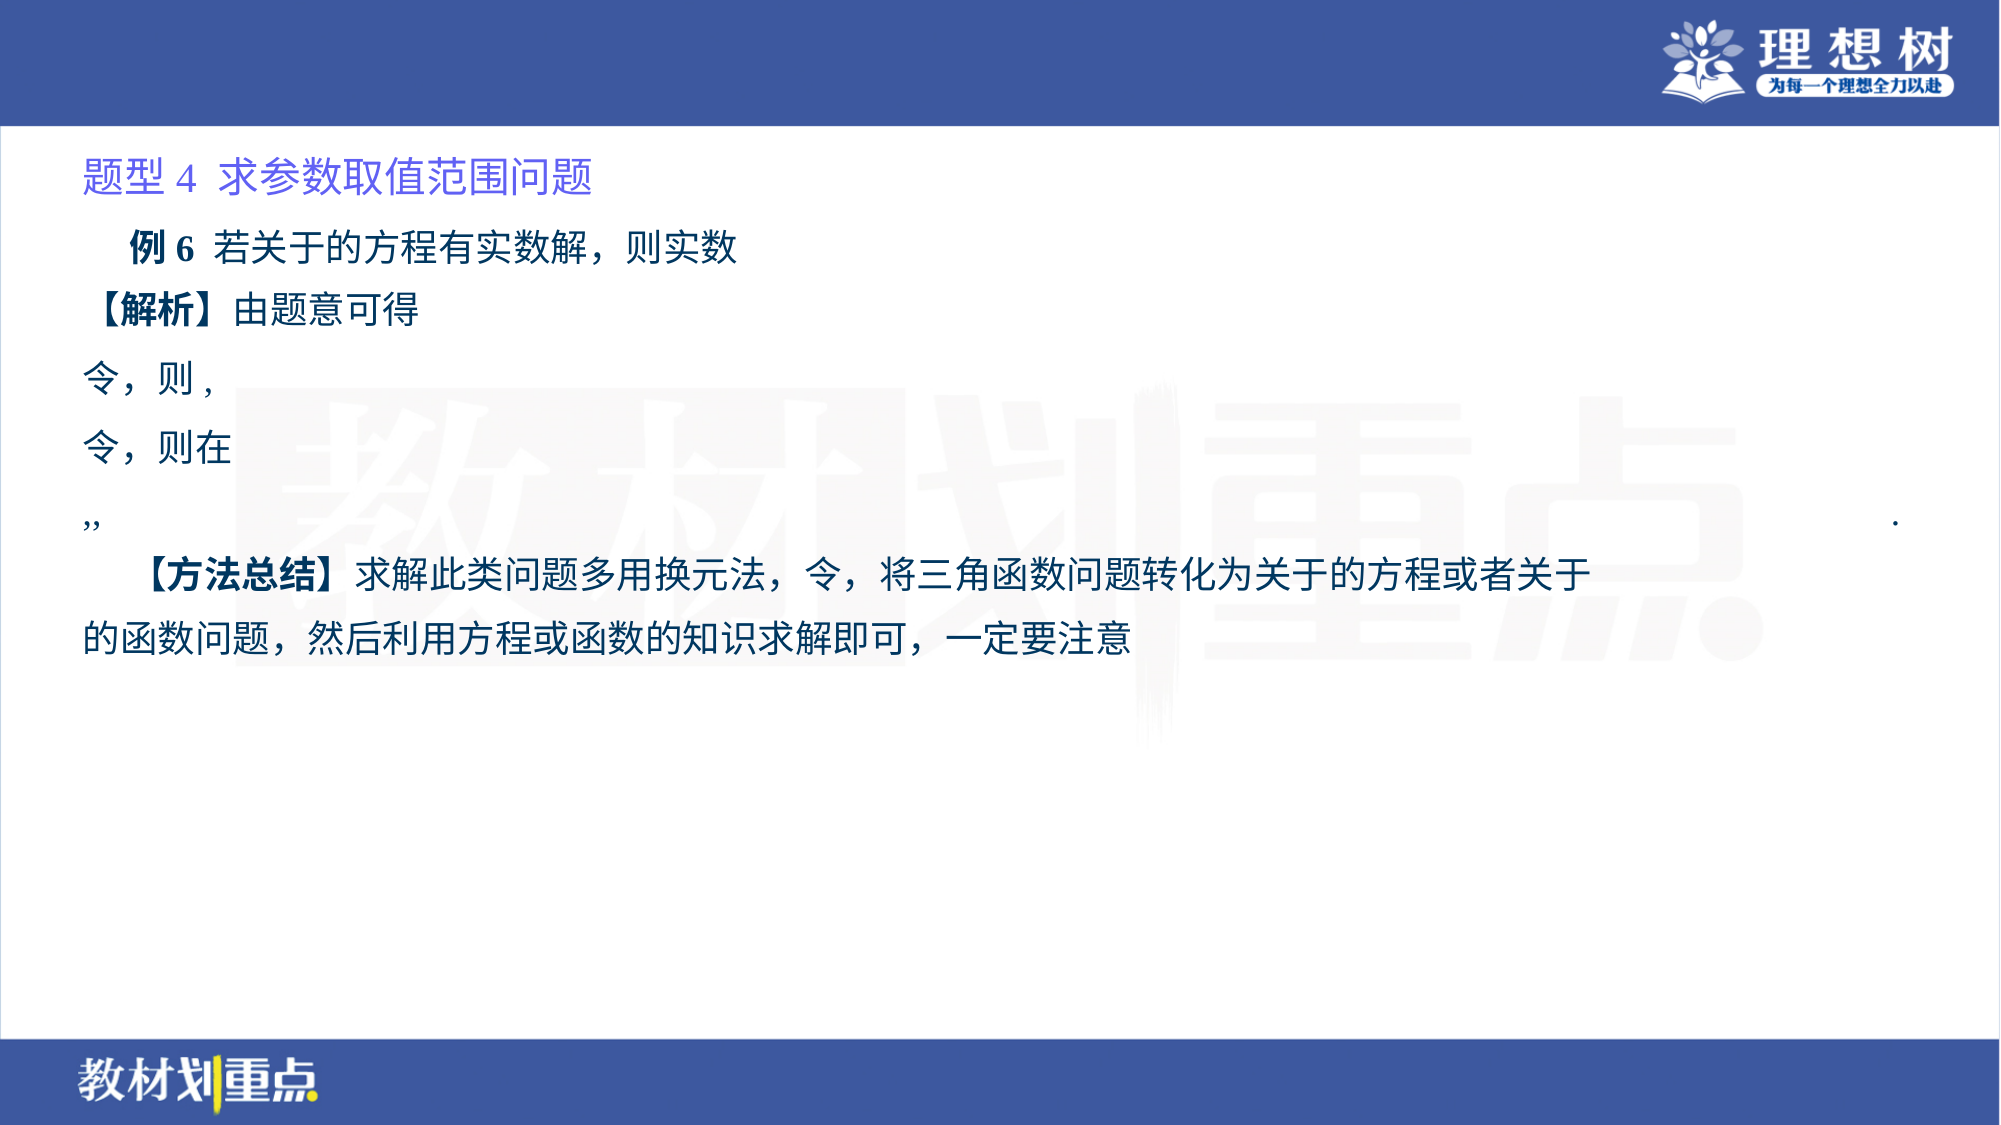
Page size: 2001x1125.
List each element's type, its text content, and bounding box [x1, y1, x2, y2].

text_box 题型4 求参数取值范围问题 [82, 129, 1817, 264]
picture [0, 0, 2000, 1125]
